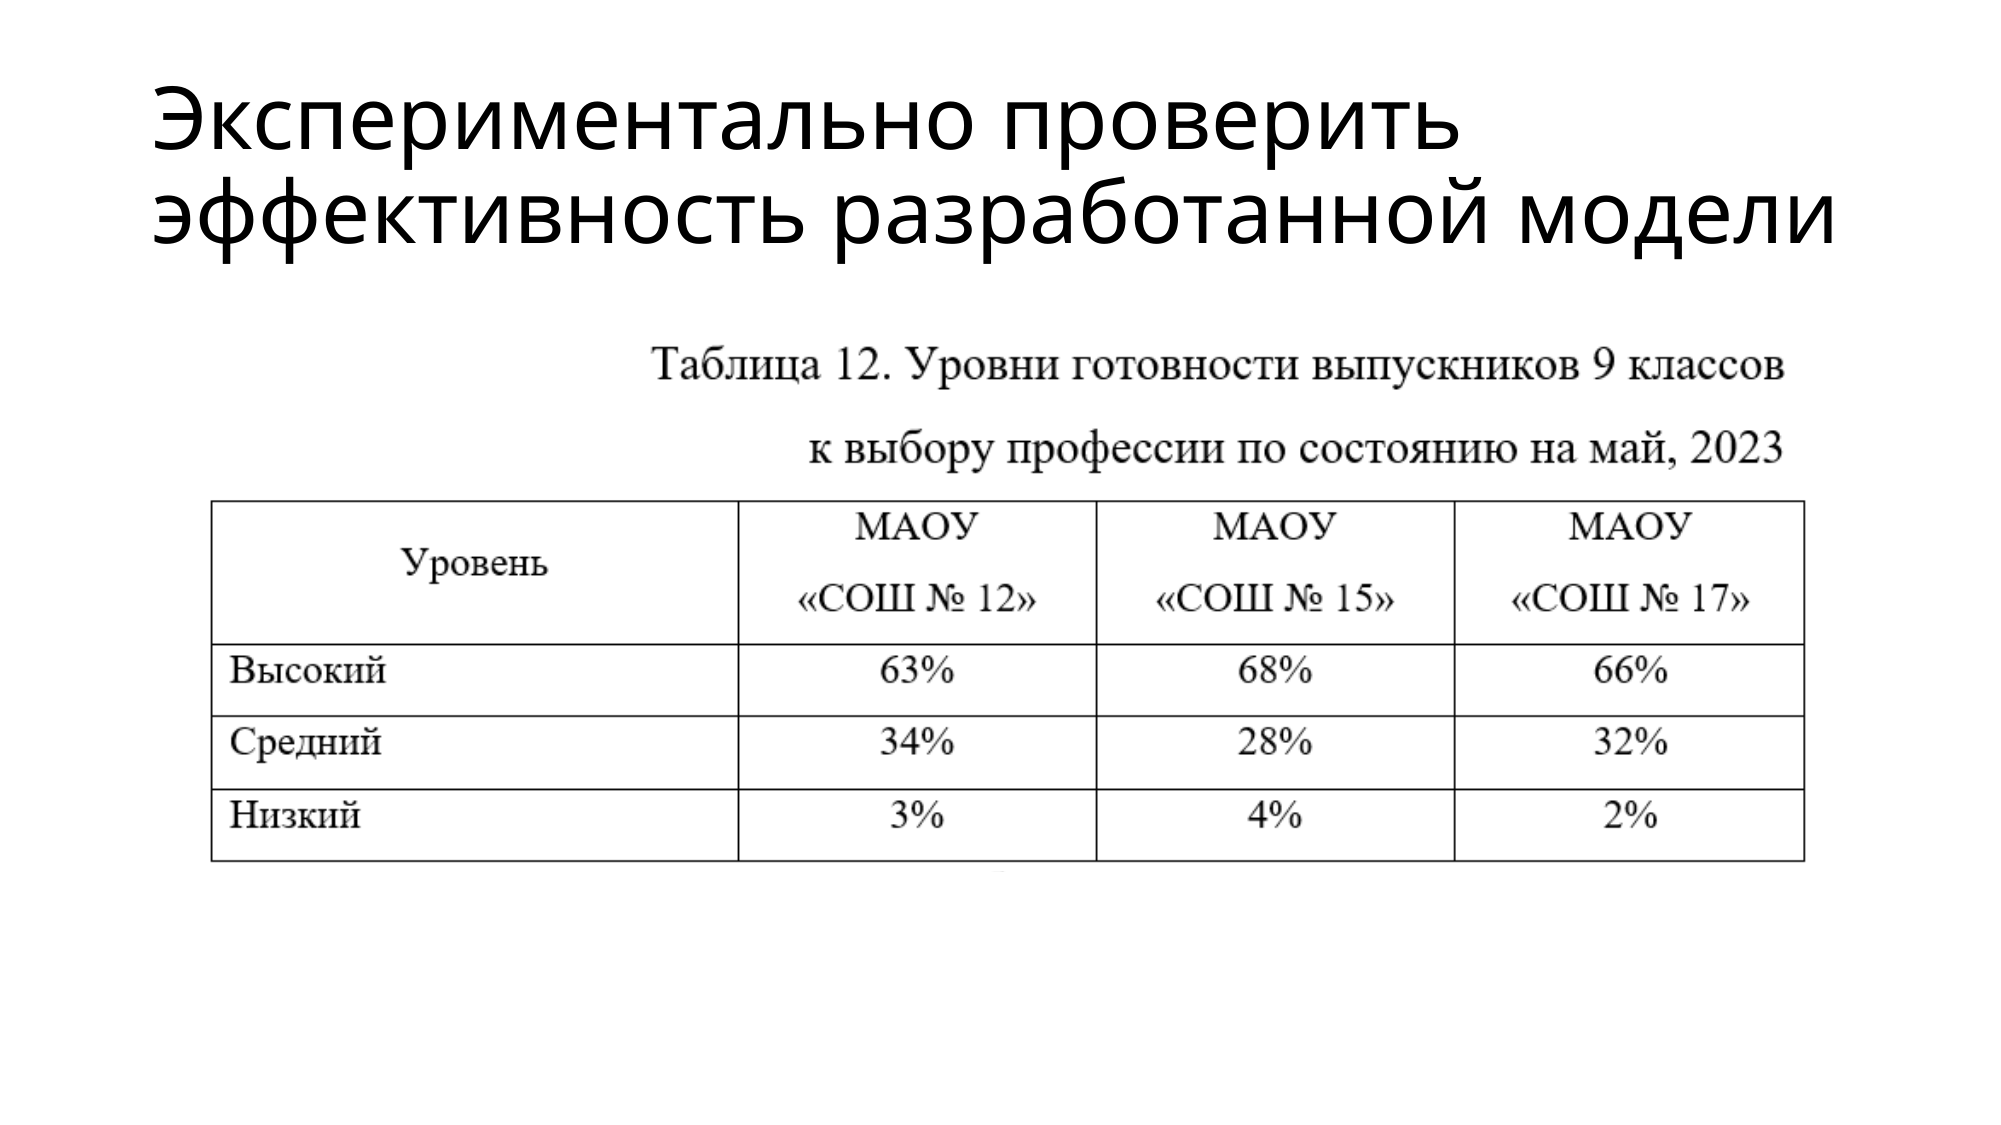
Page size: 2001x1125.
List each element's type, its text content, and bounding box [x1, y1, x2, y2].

title Экспериментально проверить эффективность разработанной модели [137, 59, 1863, 278]
picture [137, 315, 1856, 872]
